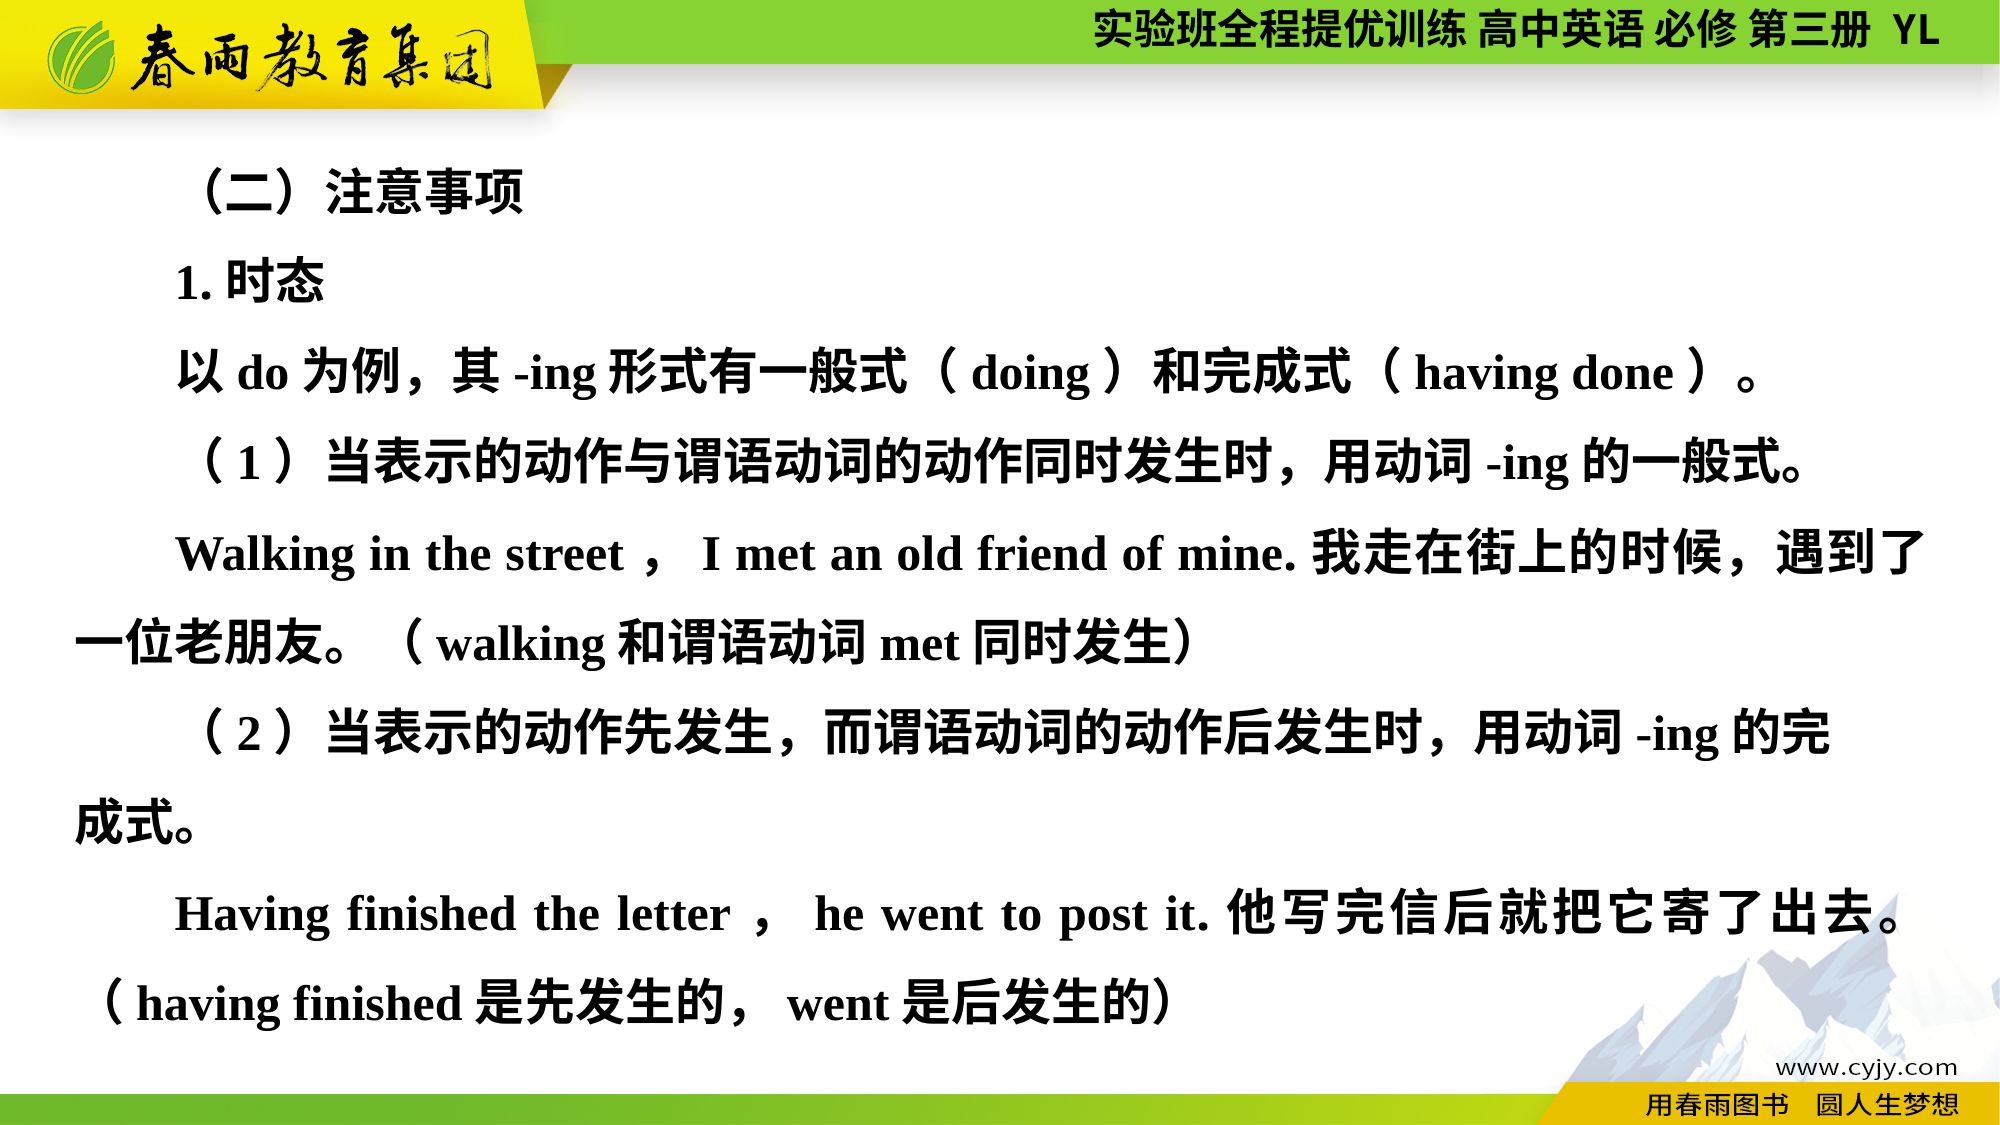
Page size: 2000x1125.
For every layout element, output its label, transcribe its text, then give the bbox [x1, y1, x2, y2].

list （二）注意事项 1.时态 以do为例，其-ing形式有一般式（doing）和完成式（having done）。 （1）当表示的动作与谓语动词的动作同时发生时，用动词-ing的一般式。 Walking in the street，I met an old friend of mine.我走在街上的时候，遇到了一位老朋友。（walking和谓语动词met同时发生） （2）当表示的动作先发生，而谓语动词的动作后发生时，用动词-ing的完 成式。 Having finished the letter，he went to post it.他写完信后就把它寄了出去。（having finished是先发生的，went是后发生的） [59, 122, 1944, 1047]
picture [0, 0, 2000, 1125]
